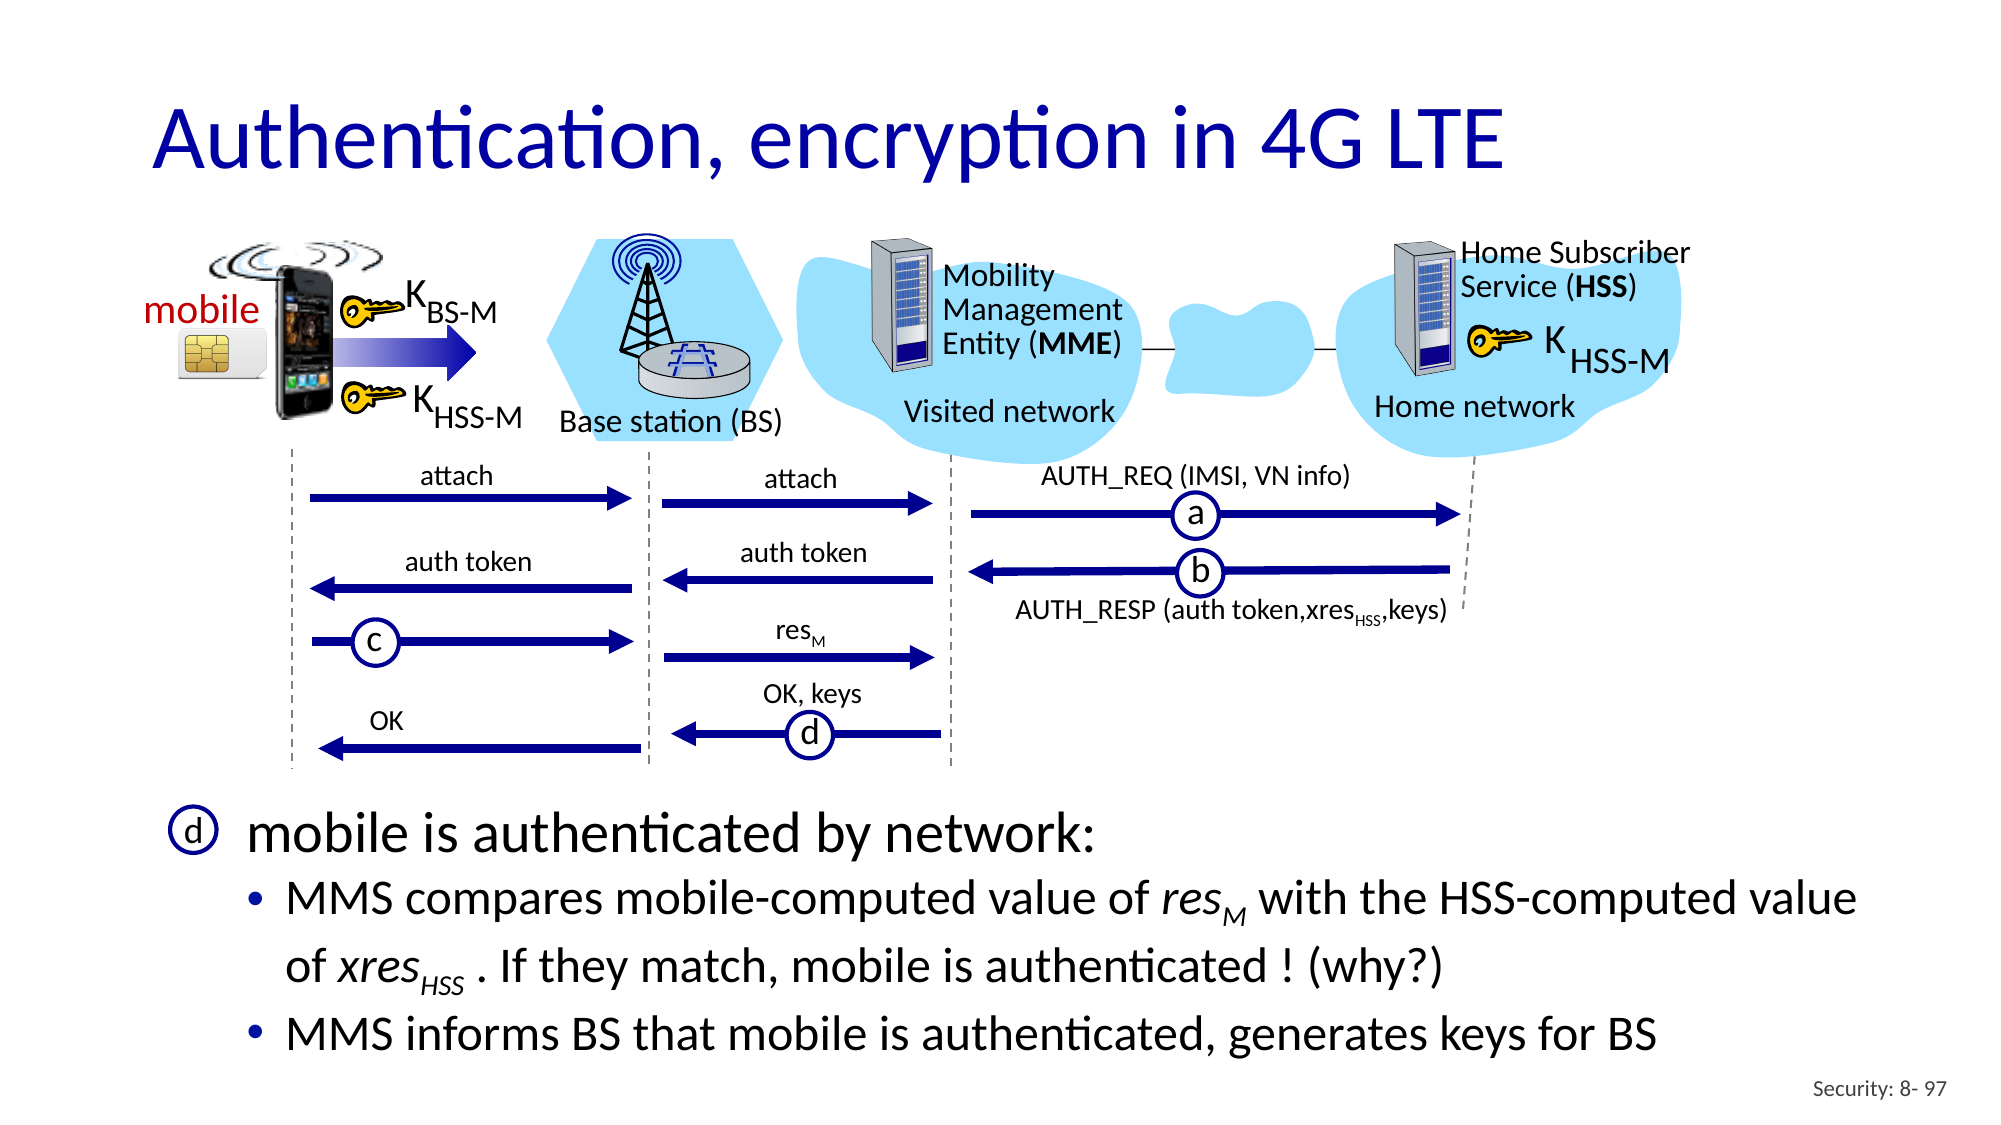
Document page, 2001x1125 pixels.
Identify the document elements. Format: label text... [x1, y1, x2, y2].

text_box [311, 603, 935, 668]
text_box mobile is authenticated by network: MMS compares mobile-computed value of resM with the HSS-computed value of xresHSS . If they match, mobile is authenticated ! (why?) MMS informs BS that mobile is authenticated, generates keys for BS [184, 786, 1907, 1069]
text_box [168, 798, 220, 860]
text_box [1171, 479, 1222, 541]
slide_number Security: 8- 97 [1512, 1056, 1963, 1117]
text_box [309, 525, 648, 634]
text_box attach [405, 470, 509, 498]
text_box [952, 525, 1477, 634]
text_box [128, 228, 1722, 470]
text_box AUTH_REQ (IMSI, VN info) [1026, 470, 1367, 499]
text_box Authentication, encryption in 4G LTE [137, 65, 1863, 213]
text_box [649, 525, 950, 634]
text_box attach [749, 470, 853, 502]
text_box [317, 666, 942, 761]
